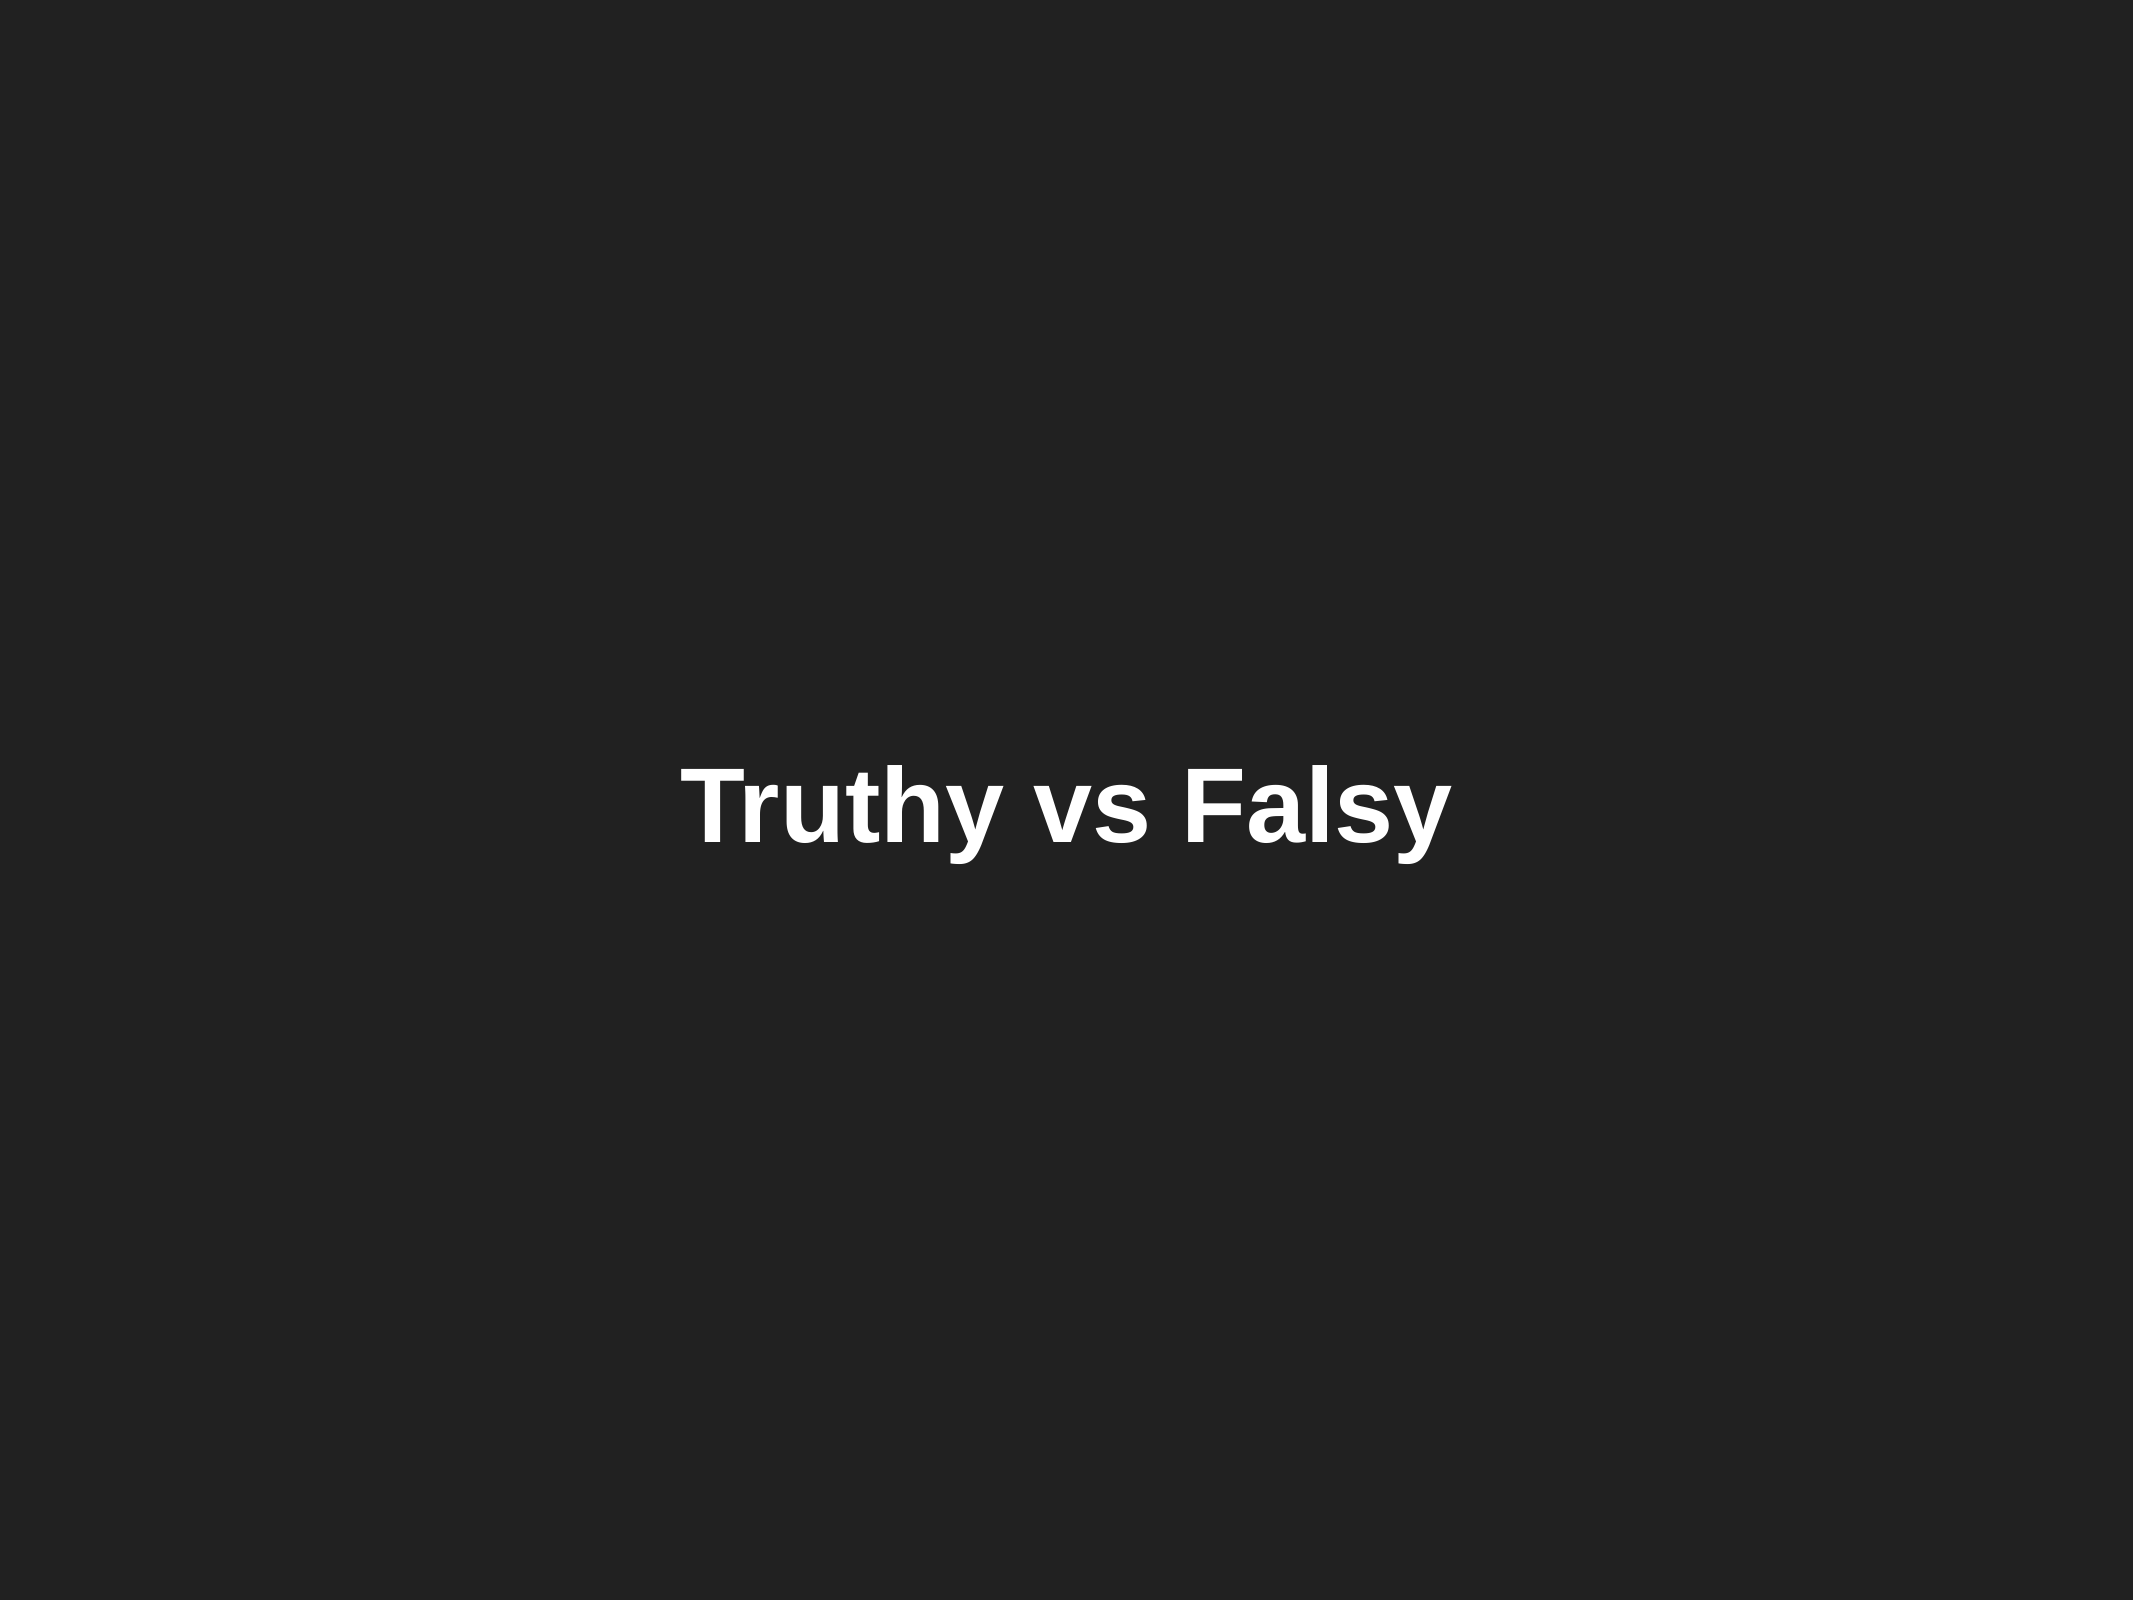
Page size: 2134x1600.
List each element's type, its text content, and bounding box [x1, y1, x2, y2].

text_box Truthy vs Falsy [671, 728, 1462, 873]
